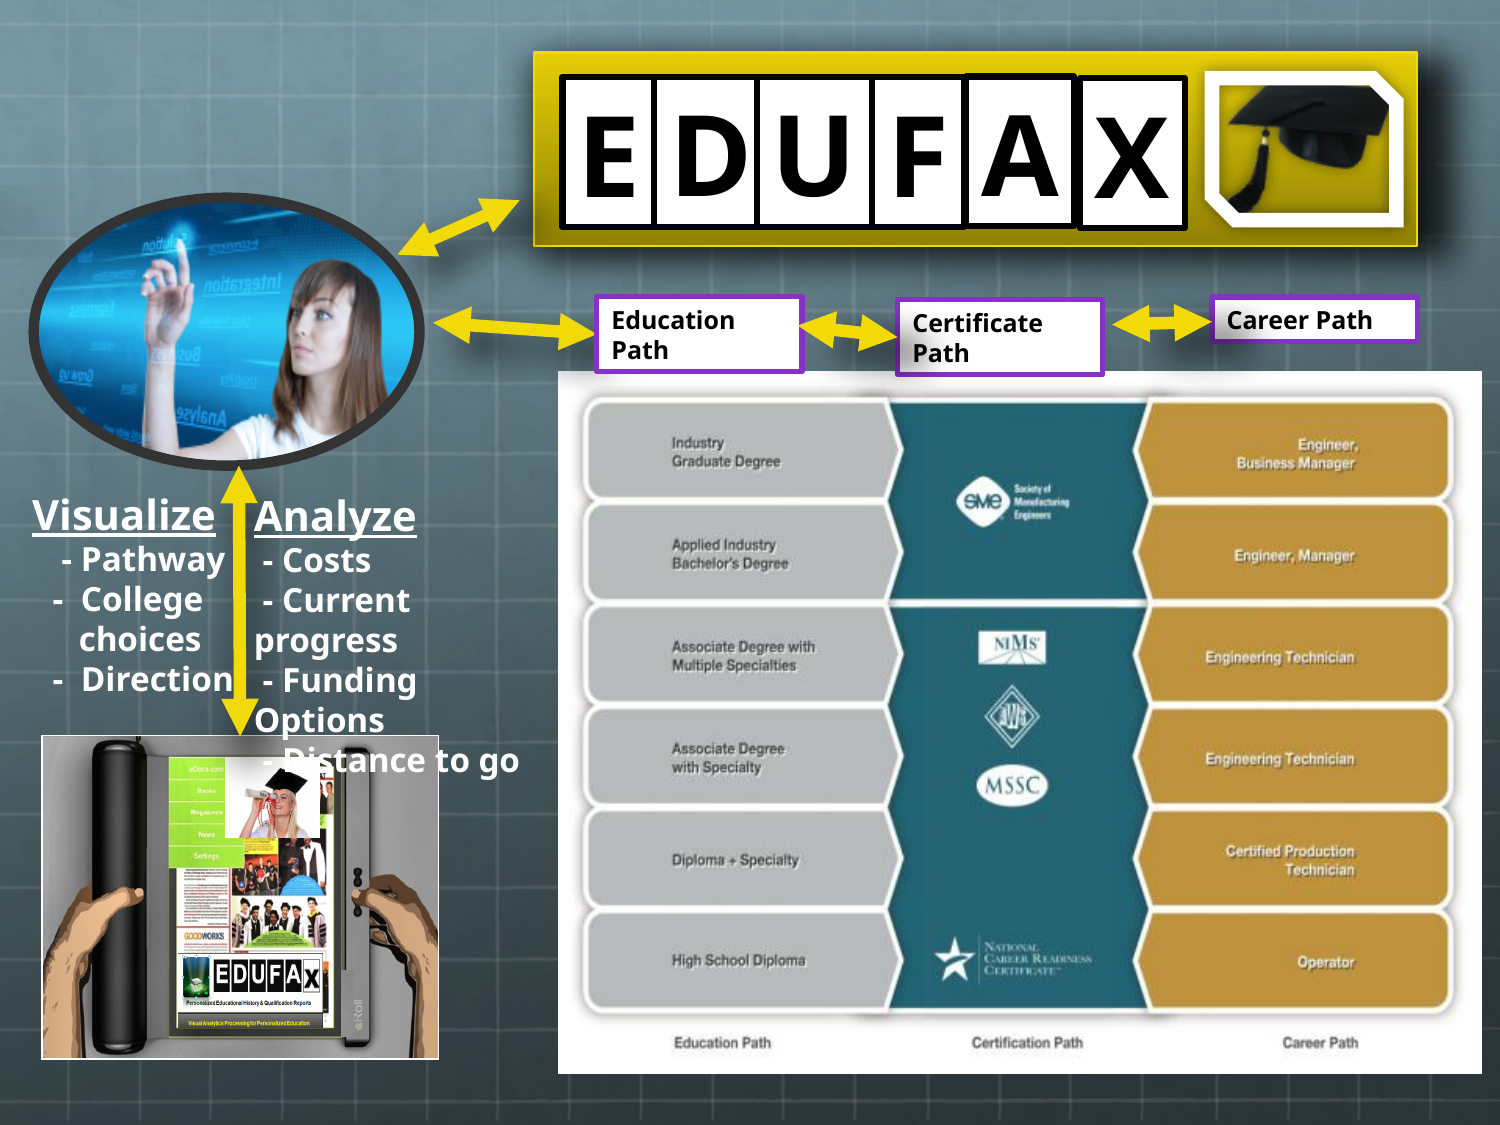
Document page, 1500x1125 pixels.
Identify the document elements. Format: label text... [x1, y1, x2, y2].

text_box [797, 321, 898, 326]
picture [805, 332, 895, 370]
text_box Analyze - Costs - Current progress - Funding Options - Distance to go [264, 482, 528, 787]
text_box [1111, 321, 1213, 326]
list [558, 370, 1482, 1074]
picture [0, 0, 1500, 1125]
text_box Career Path [1209, 294, 1420, 344]
picture [580, 323, 594, 331]
picture [883, 326, 895, 334]
text_box Education Path [594, 294, 805, 347]
text_box Visualize - Pathway - College choices - Direction [0, 481, 214, 706]
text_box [432, 319, 598, 323]
text_box Certificate Path [895, 297, 1105, 347]
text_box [533, 51, 1418, 247]
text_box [396, 199, 521, 256]
